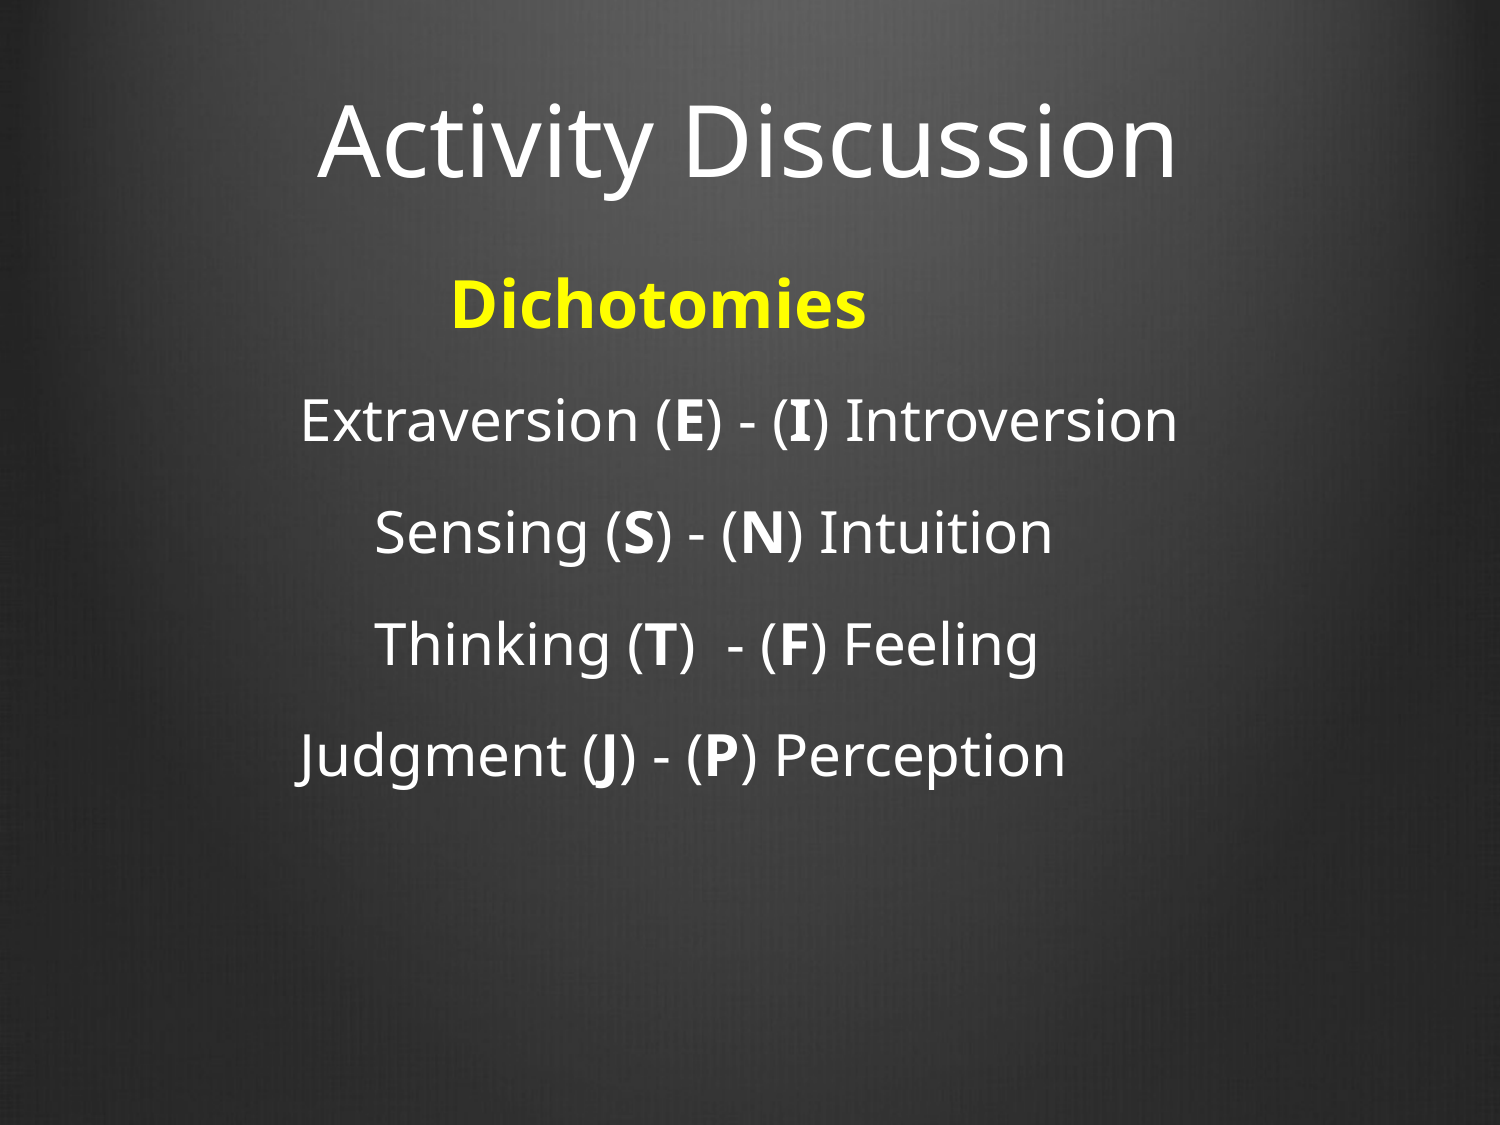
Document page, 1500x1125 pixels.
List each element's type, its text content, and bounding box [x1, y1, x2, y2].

list Dichotomies Extraversion (E) - (I) Introversion Sensing (S) - (N) Intuition Thinking (T) - (F) Feeling Judgment (J) - (P) Perception [112, 254, 1388, 1005]
title Activity Discussion [112, 19, 1388, 254]
